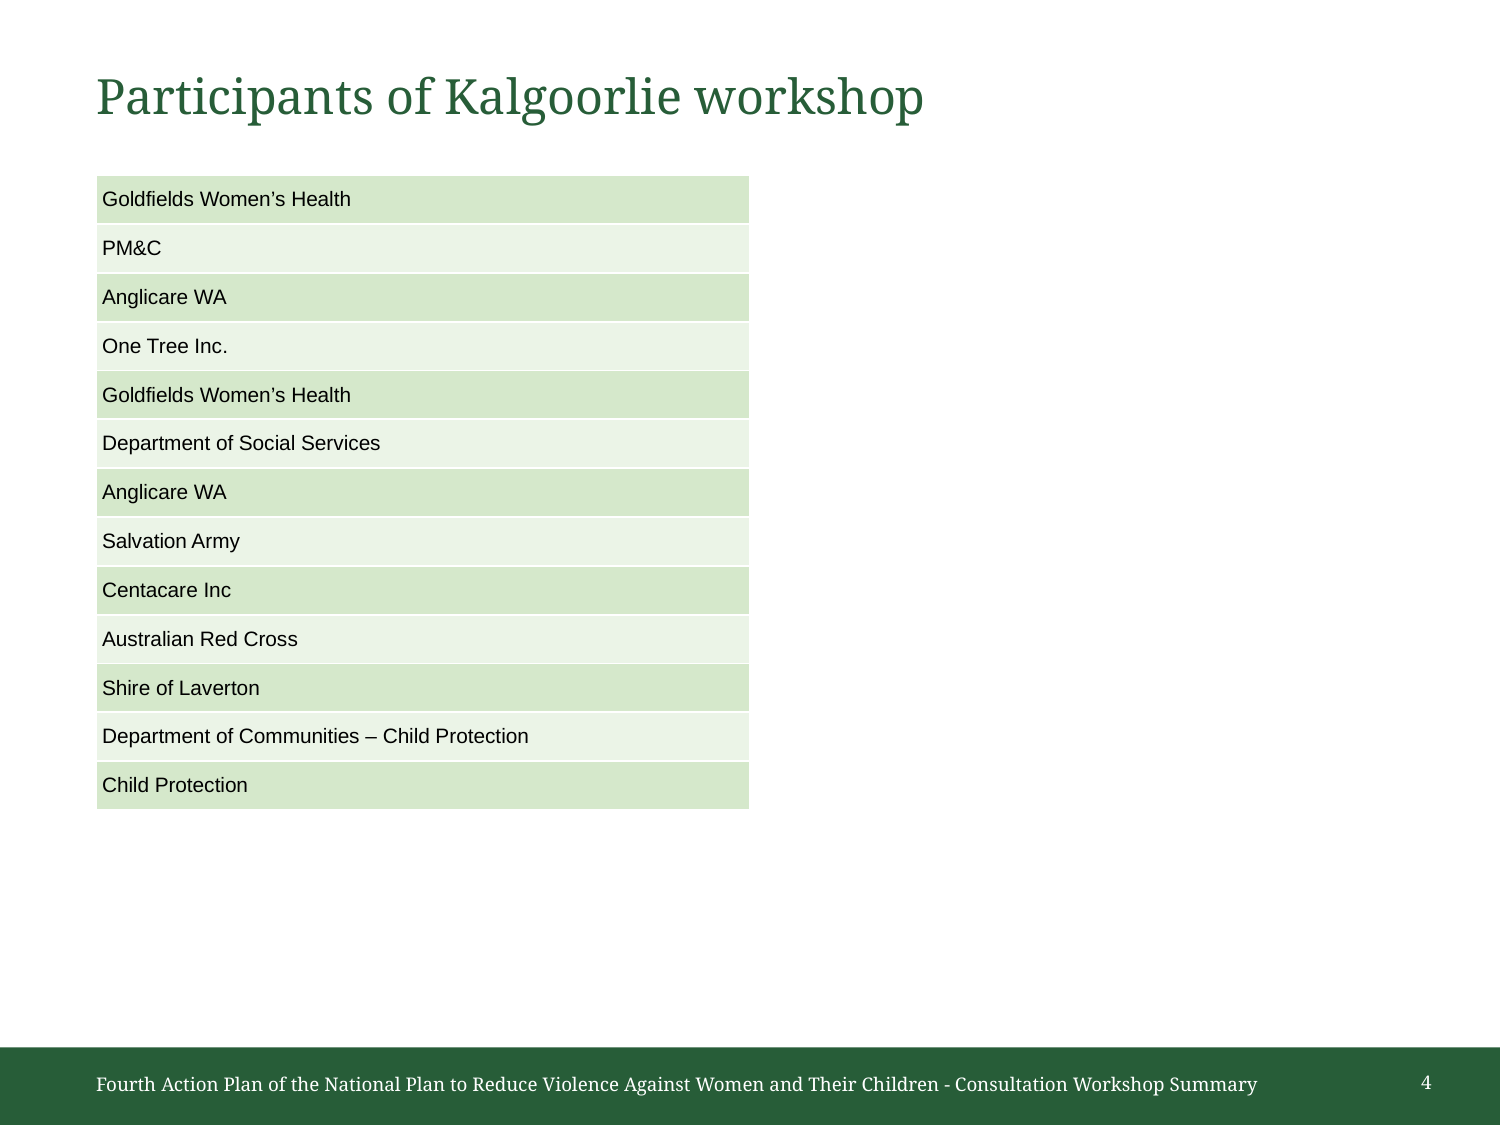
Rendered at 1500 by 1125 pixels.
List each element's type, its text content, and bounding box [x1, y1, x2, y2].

table_cell Department of Social Services [97, 420, 749, 467]
table_cell Goldfields Women’s Health [97, 371, 749, 418]
text_box Fourth Action Plan of the National Plan to Reduce Violence Against Women and Their Children - Consultation Workshop Summary [96, 1072, 1282, 1095]
table_cell Salvation Army [97, 518, 749, 565]
table_cell One Tree Inc. [97, 323, 749, 370]
slide_number 4 [1410, 1072, 1432, 1095]
table_cell Shire of Laverton [97, 664, 749, 711]
table_cell Anglicare WA [97, 274, 749, 321]
title Participants of Kalgoorlie workshop [95, 76, 1405, 133]
table_cell PM&C [97, 225, 749, 272]
table_cell Child Protection [97, 762, 749, 809]
table_cell Australian Red Cross [97, 616, 749, 663]
table_cell Anglicare WA [97, 469, 749, 516]
table_header Goldfields Women’s Health [97, 176, 749, 223]
table_cell Department of Communities – Child Protection [97, 713, 749, 760]
table_cell Centacare Inc [97, 567, 749, 614]
